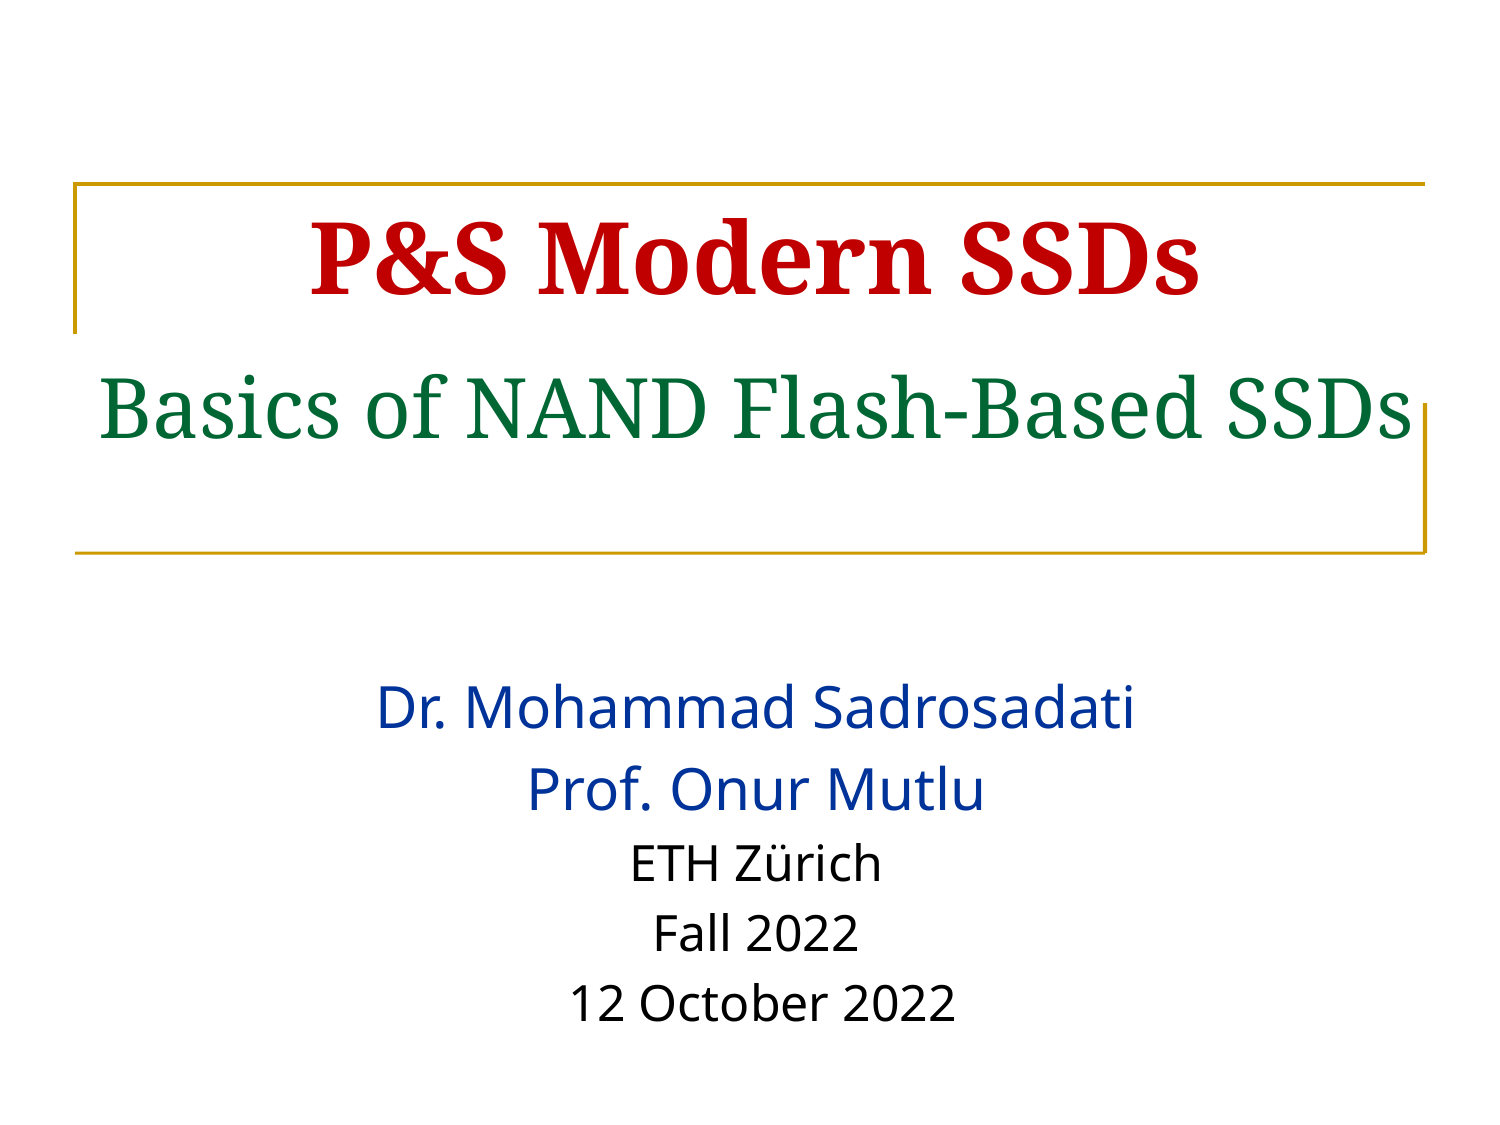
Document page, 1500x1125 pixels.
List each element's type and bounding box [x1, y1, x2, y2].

title [62, 187, 1450, 550]
subtitle [112, 662, 1400, 1038]
